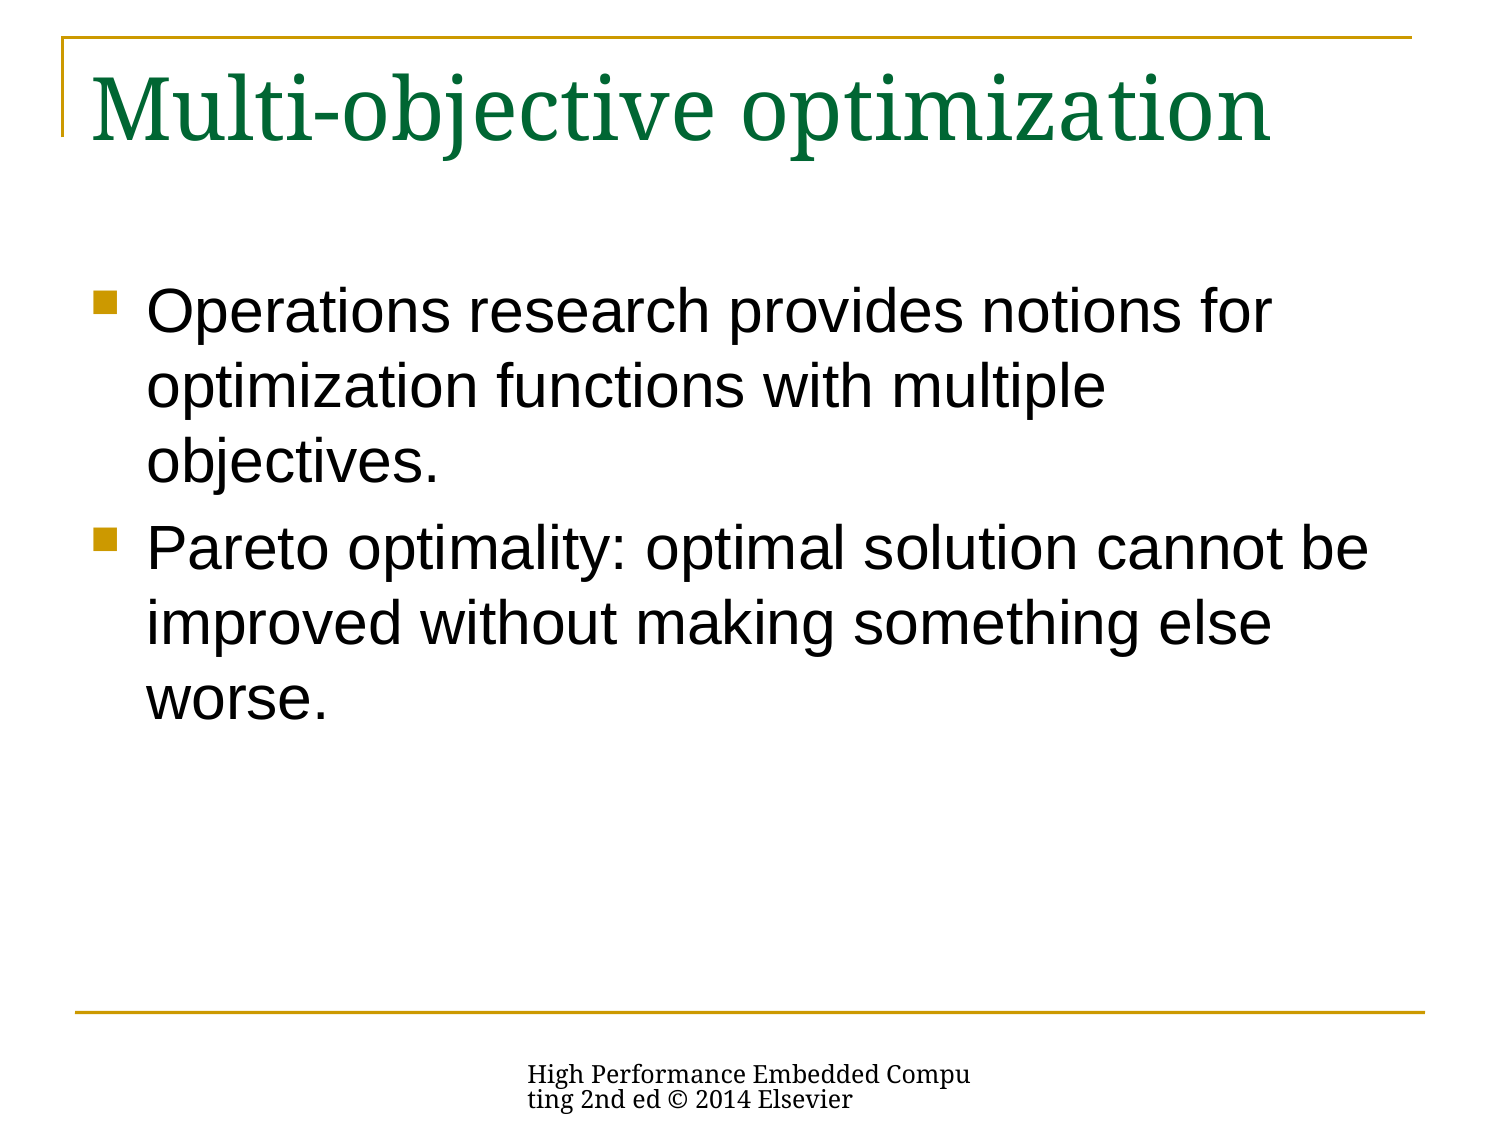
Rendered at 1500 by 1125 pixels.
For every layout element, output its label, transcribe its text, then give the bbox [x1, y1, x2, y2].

footer High Performance Embedded Computing 2nd ed © 2014 Elsevier [512, 1025, 988, 1100]
list Operations research provides notions for optimization functions with multiple objectives. Pareto optimality: optimal solution cannot be improved without making something else worse. [75, 262, 1425, 1006]
title Multi-objective optimization [75, 45, 1425, 233]
